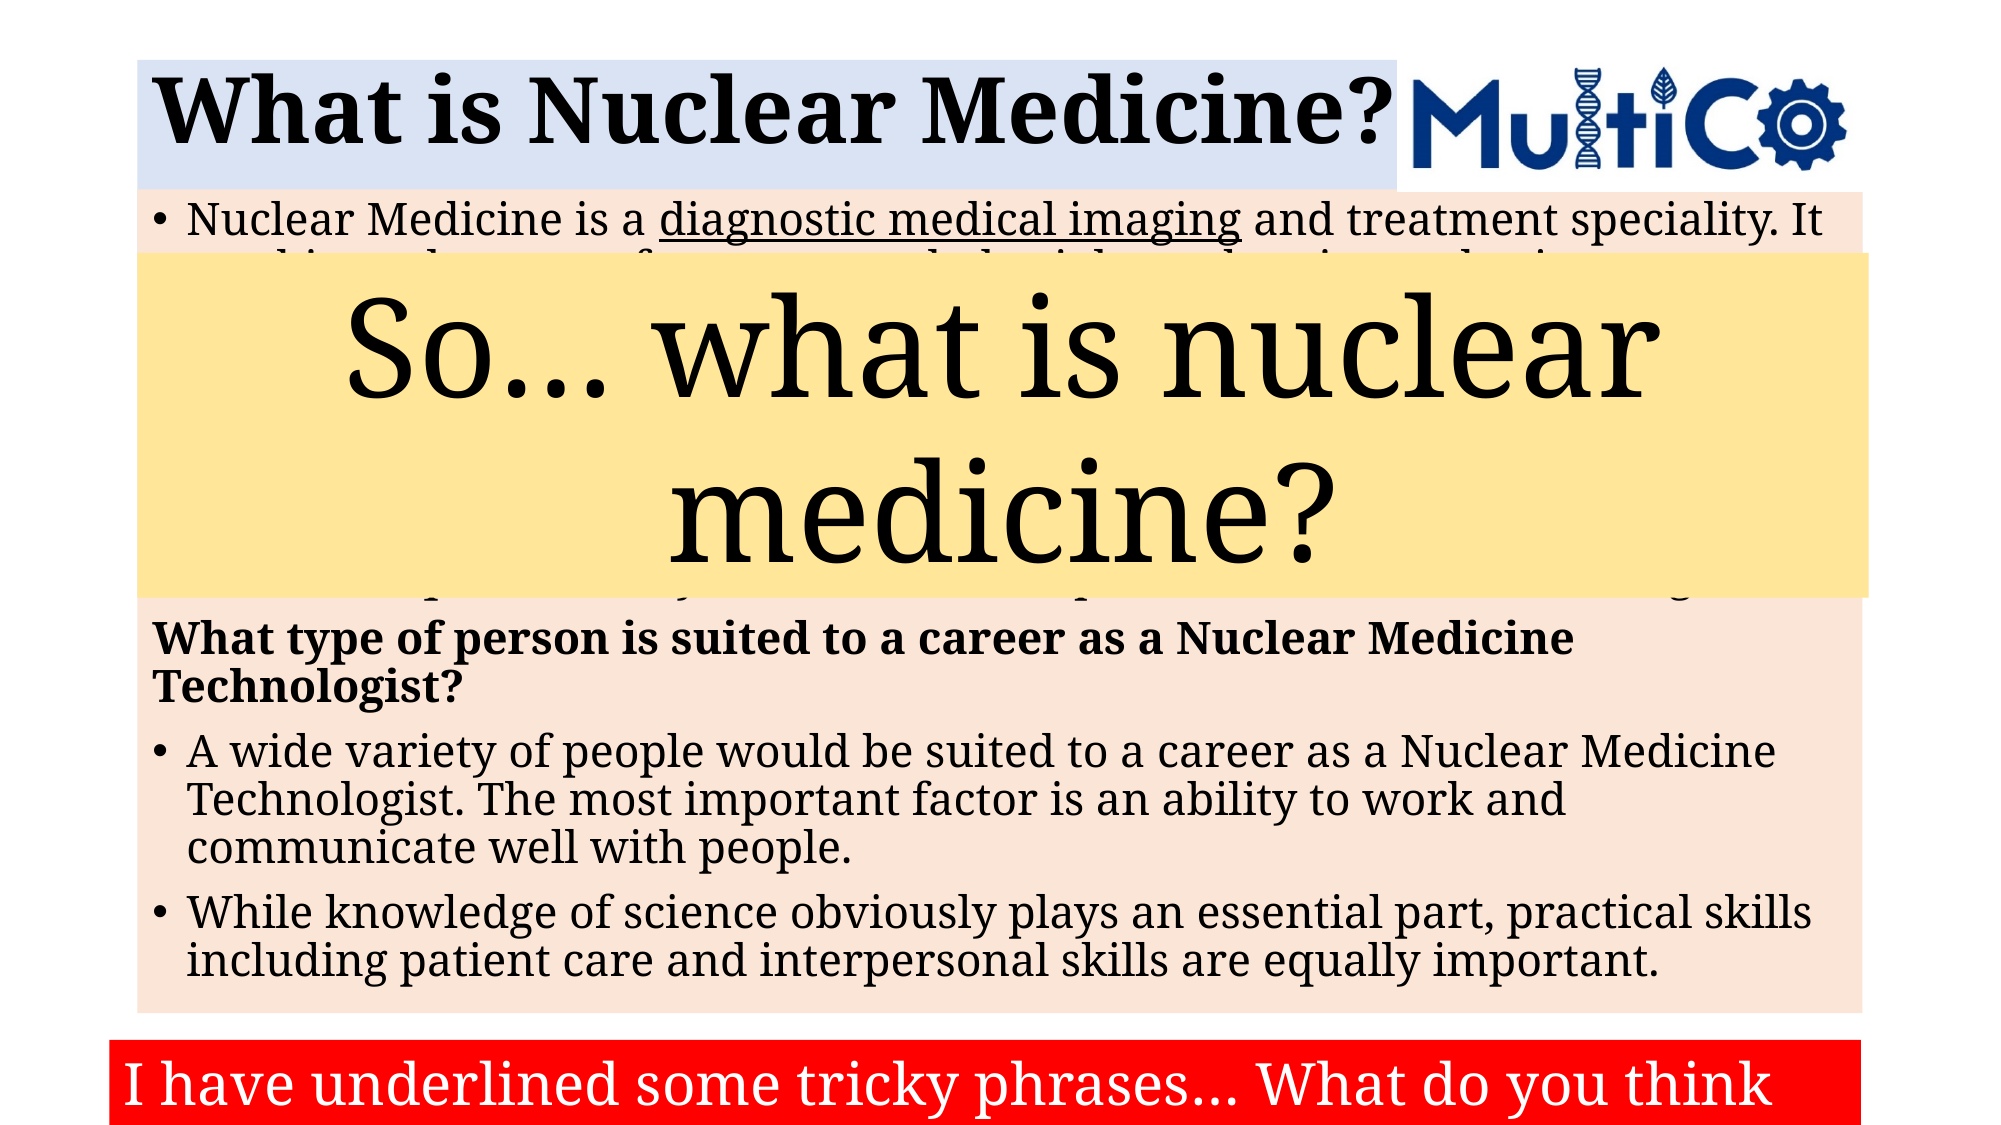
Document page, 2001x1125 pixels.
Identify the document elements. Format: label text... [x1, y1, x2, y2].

list Nuclear Medicine is a diagnostic medical imaging and treatment speciality. It combines elements of anatomy and physiology, chemistry, physics, mathematics and computing with patient care skills. Radioactive tracers are administered to patients in order to diagnose and /or treat disease. Nuclear Medicine differs from other imaging techniques such as X-ray by giving information about the function of parts of the body, as well as their structure. The use of these radioactive tracers is closely monitored. The techniques are very safe both for the patient and for the technologist. What type of person is suited to a career as a Nuclear Medicine Technologist? A wide variety of people would be suited to a career as a Nuclear Medicine Technologist. The most important factor is an ability to work and communicate well with people. While knowledge of science obviously plays an essential part, practical skills including patient care and interpersonal skills are equally important. [137, 189, 1863, 252]
title What is Nuclear Medicine? [137, 59, 1396, 189]
list Nuclear Medicine is a diagnostic medical imaging and treatment speciality. It combines elements of anatomy and physiology, chemistry, physics, mathematics and computing with patient care skills. Radioactive tracers are administered to patients in order to diagnose and /or treat disease. Nuclear Medicine differs from other imaging techniques such as X-ray by giving information about the function of parts of the body, as well as their structure. The use of these radioactive tracers is closely monitored. The techniques are very safe both for the patient and for the technologist. What type of person is suited to a career as a Nuclear Medicine Technologist? A wide variety of people would be suited to a career as a Nuclear Medicine Technologist. The most important factor is an ability to work and communicate well with people. While knowledge of science obviously plays an essential part, practical skills including patient care and interpersonal skills are equally important. [137, 598, 1863, 1014]
text_box So… what is nuclear medicine? [137, 252, 1869, 598]
text_box I have underlined some tricky phrases… What do you think these mean? [109, 1039, 1861, 1125]
picture [1396, 45, 1863, 192]
